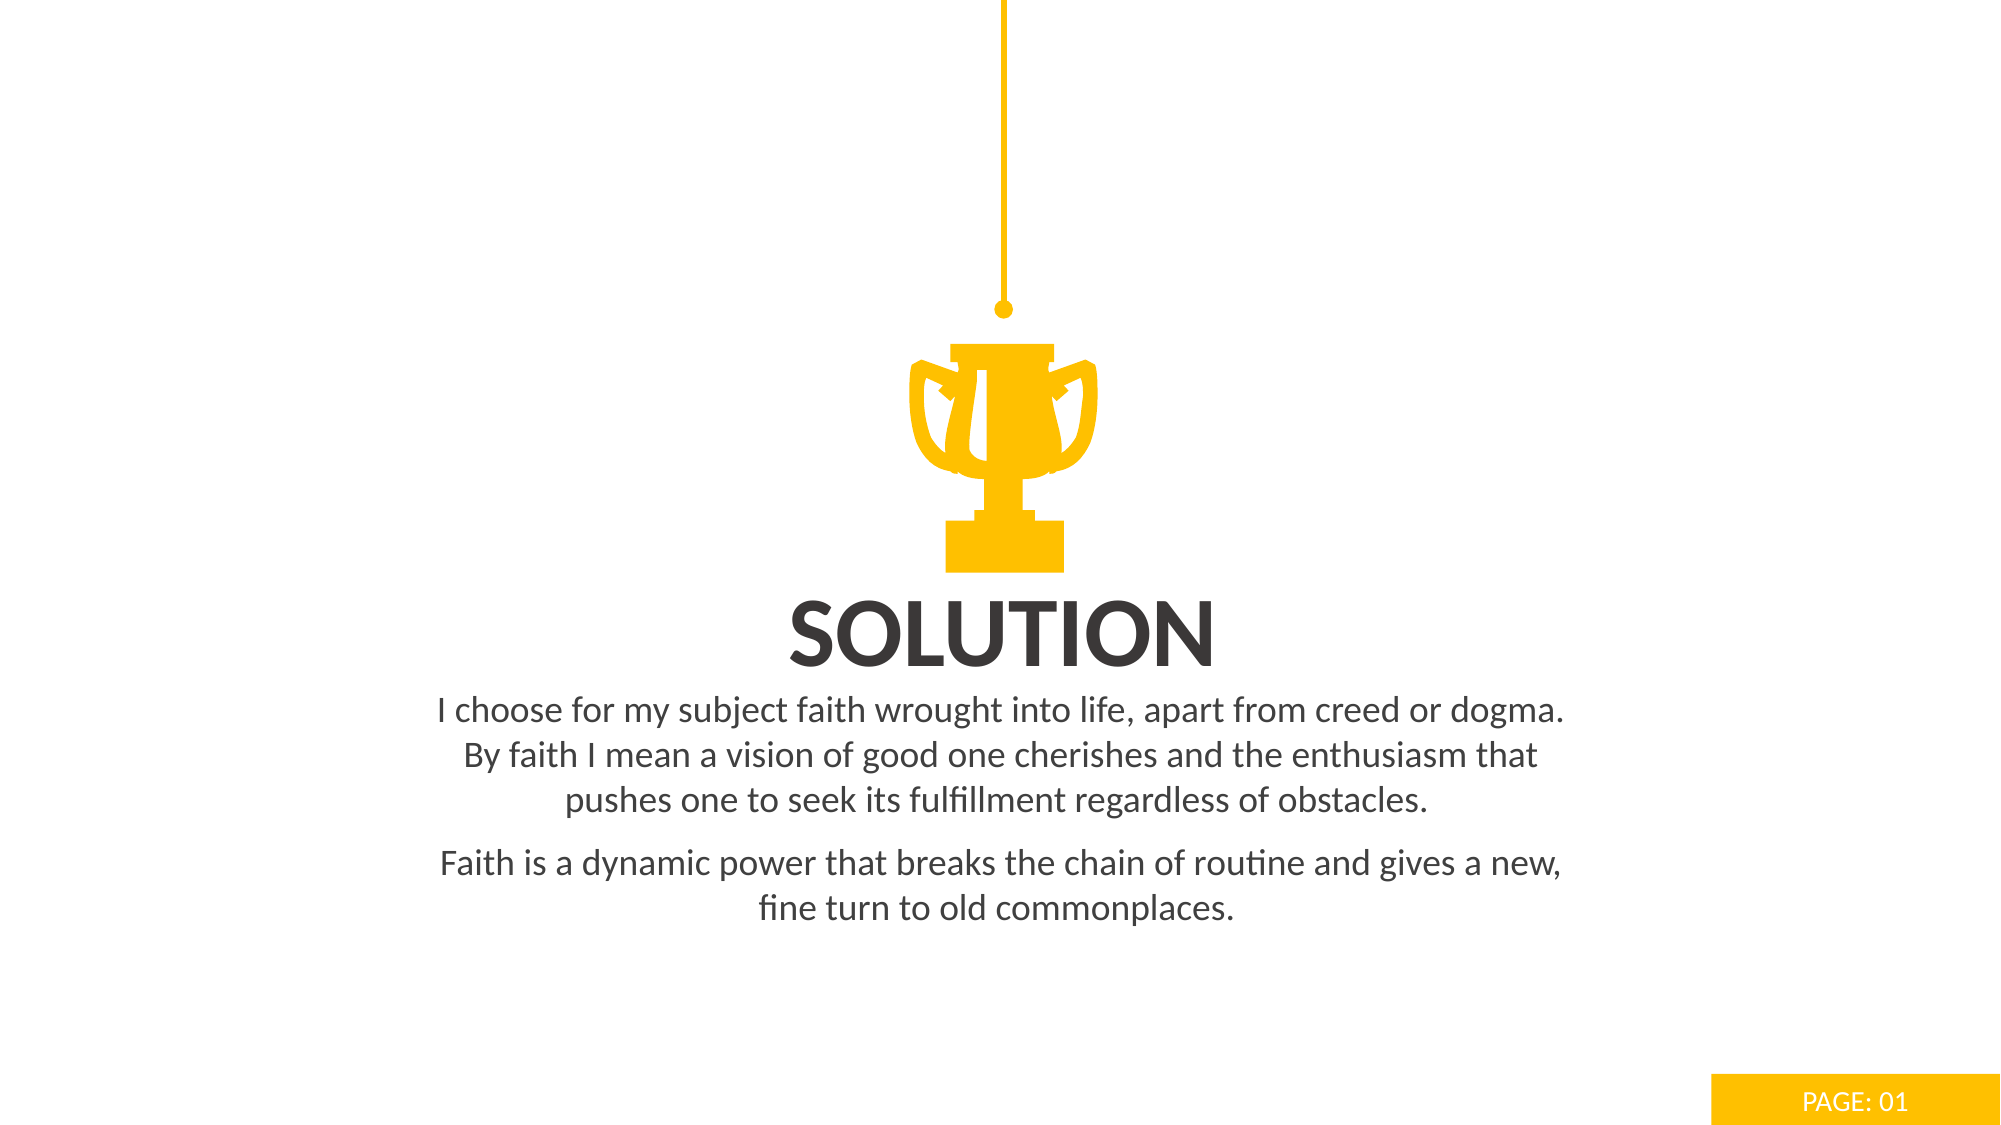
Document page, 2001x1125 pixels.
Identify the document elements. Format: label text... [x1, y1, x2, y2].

text_box [909, 343, 1098, 559]
text_box SOLUTION [773, 559, 1234, 677]
text_box PAGE: 01 [1710, 1073, 2000, 1125]
text_box I choose for my subject faith wrought into life, apart from creed or dogma. By faith I mean a vision of good one cherishes and the enthusiasm that pushes one to seek its fulfillment regardless of obstacles. Faith is a dynamic power that breaks the chain of routine and gives a new, fine turn to old commonplaces. [418, 677, 1585, 936]
